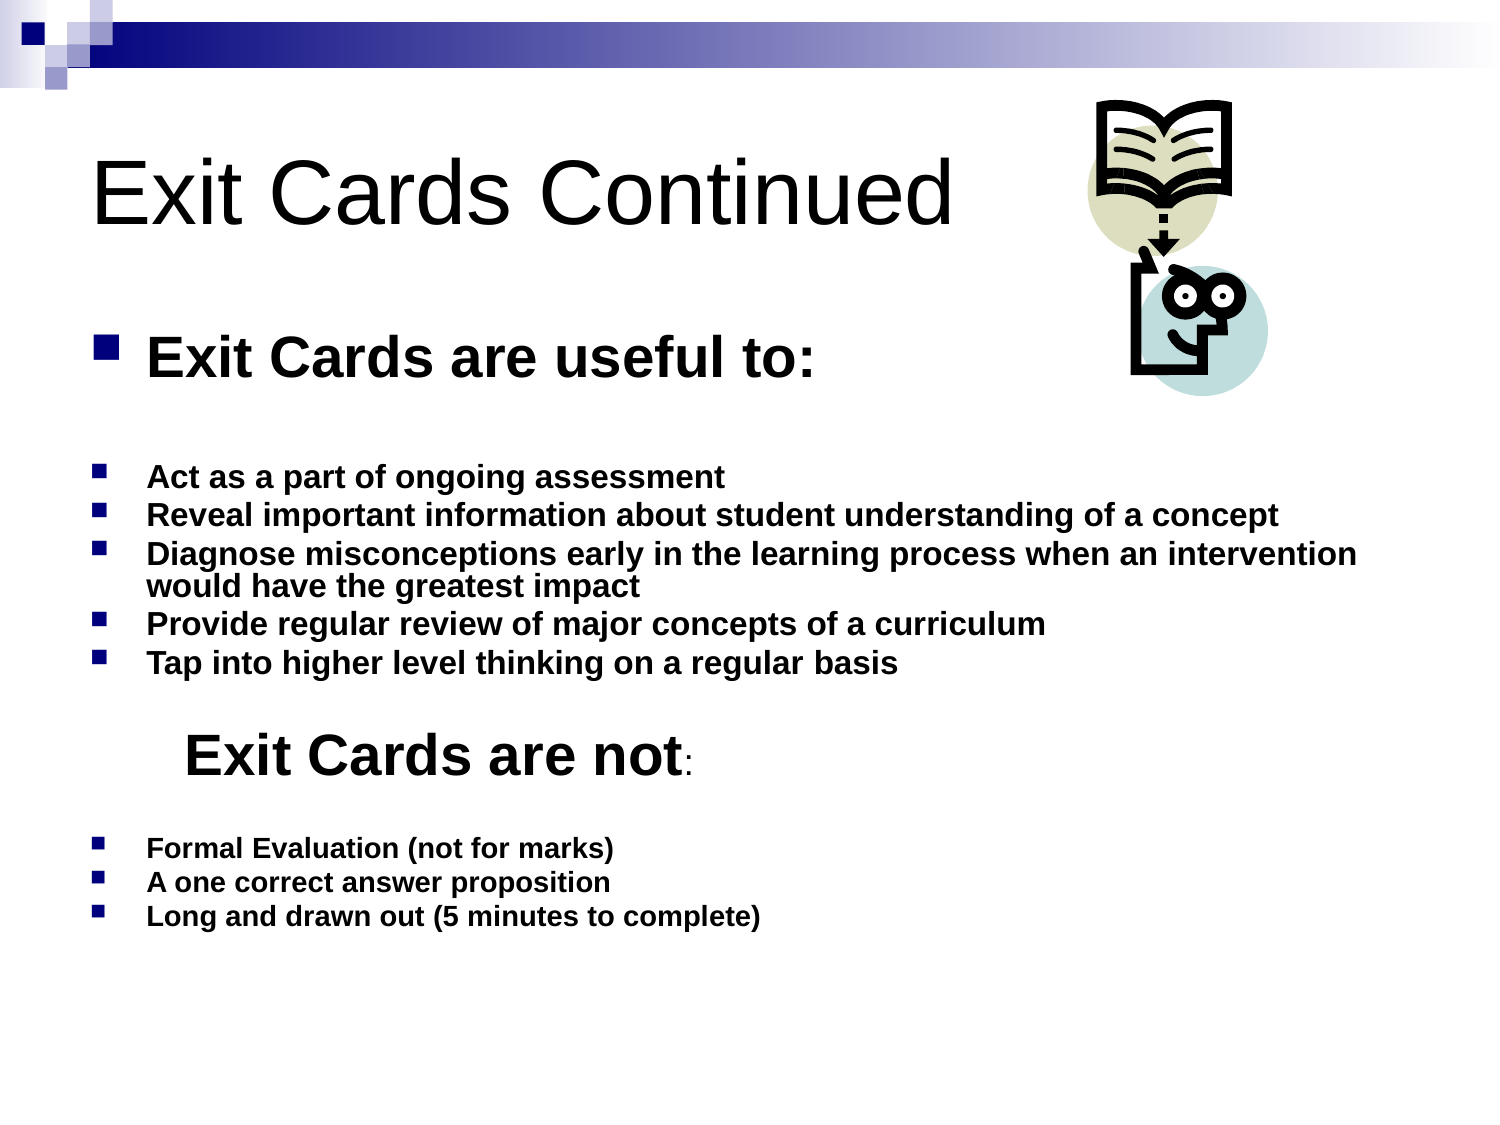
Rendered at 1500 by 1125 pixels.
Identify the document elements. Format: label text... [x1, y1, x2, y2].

title Exit Cards Continued [74, 74, 1426, 301]
picture [1087, 99, 1269, 397]
list Exit Cards are useful to: Act as a part of ongoing assessment Reveal important information about student understanding of a concept Diagnose misconceptions early in the learning process when an intervention would have the greatest impact Provide regular review of major concepts of a curriculum Tap into higher level thinking on a regular basis Exit Cards are not: Formal Evaluation (not for marks) A one correct answer proposition Long and drawn out (5 minutes to complete) [74, 324, 1426, 963]
